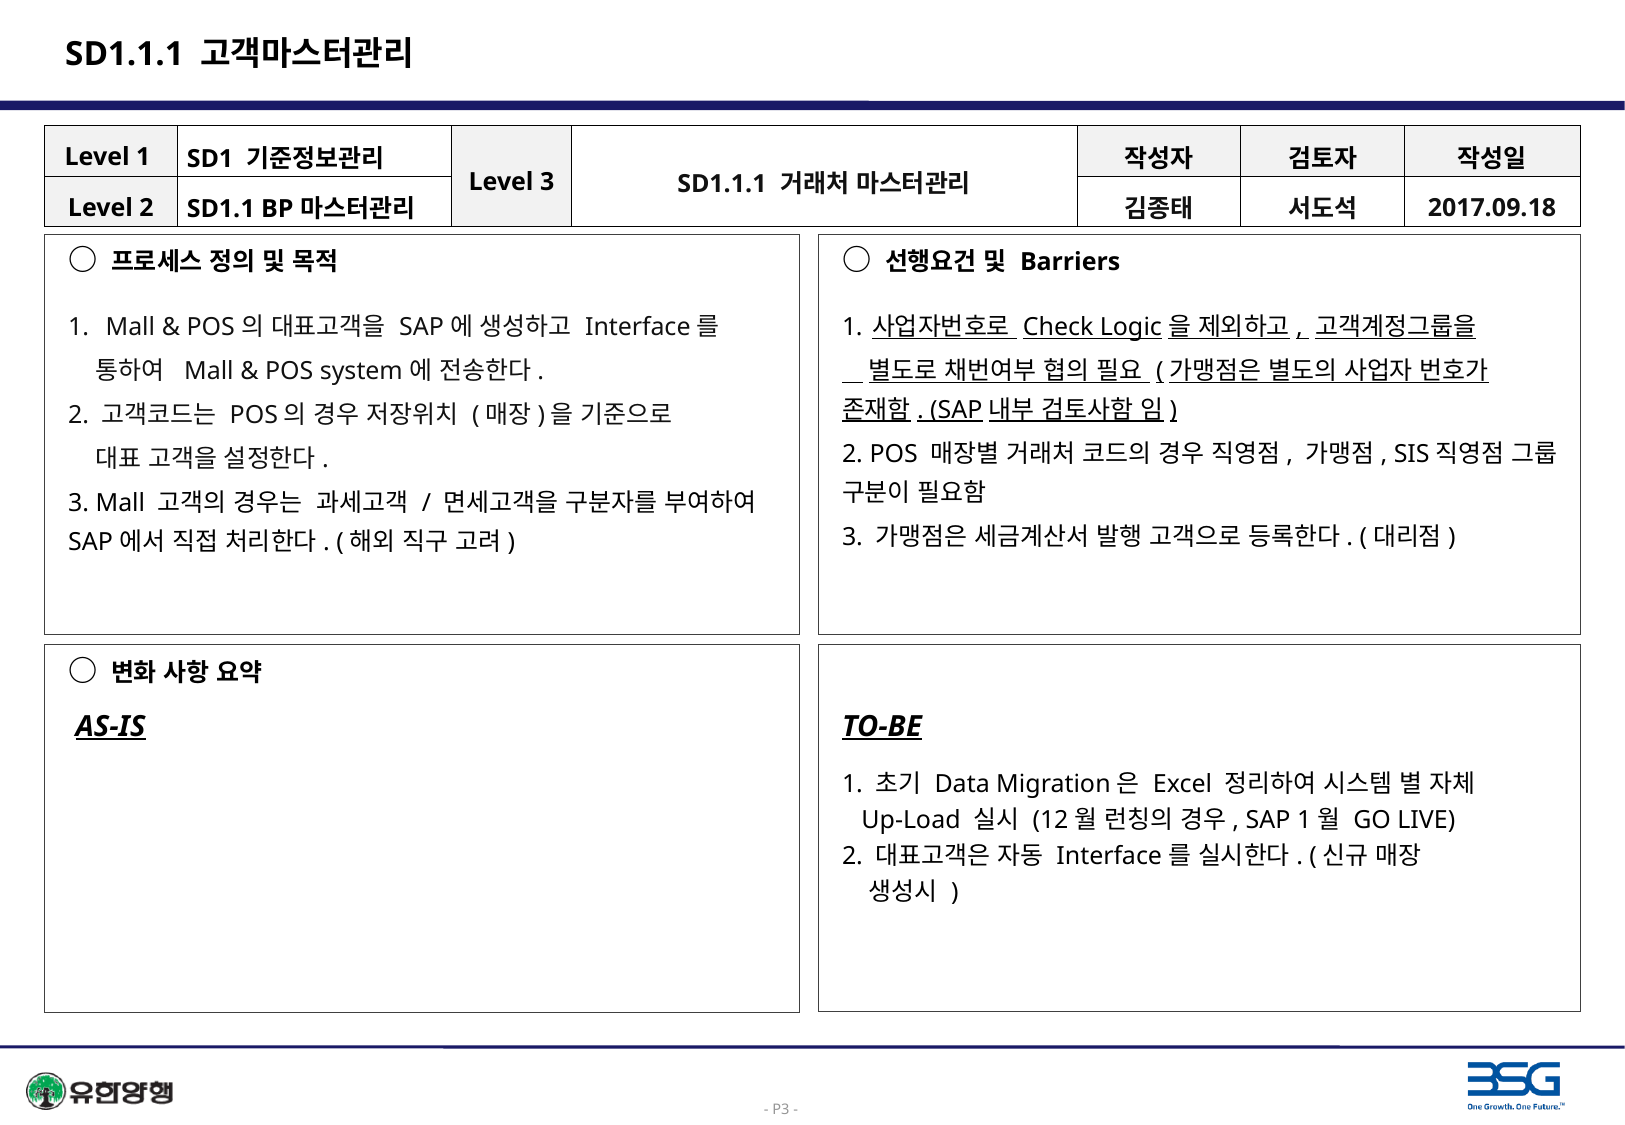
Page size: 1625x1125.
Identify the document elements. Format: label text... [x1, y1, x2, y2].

table_cell 김종태 [1078, 177, 1240, 226]
table_header 작성일 [1405, 126, 1580, 176]
table_header SD1 기준정보관리 [178, 126, 451, 176]
table_cell 2017.09.18 [1405, 177, 1580, 226]
table_cell SD1.1 BP마스터관리 [178, 177, 451, 226]
table_header Level 3 [452, 126, 571, 226]
table_cell Level 2 [45, 177, 177, 226]
picture [20, 1068, 178, 1112]
table_cell 서도석 [1241, 177, 1404, 226]
text_box ○ 변화 사항 요약 AS-IS [44, 644, 800, 1013]
table_header 검토자 [1241, 126, 1404, 176]
table_header Level 1 [45, 126, 177, 176]
title SD1.1.1 고객마스터관리 [50, 23, 1118, 80]
text_box TO-BE 1. 초기 Data Migration은 Excel 정리하여 시스템 별 자체 Up-Load 실시 (12월 런칭의 경우, SAP 1월 GO LIVE) 2. 대표고객은 자동 Interface를 실시한다. (신규 매장 생성시 ) [818, 644, 1581, 1012]
text_box ○ 프로세스 정의 및 목적 Mall & POS의 대표고객을 SAP에 생성하고 Interface를 통하여 Mall & POS system에 전송한다. 2. 고객코드는 POS의 경우 저장위치 (매장)을 기준으로 대표 고객을 설정한다. 3. Mall 고객의 경우는 과세고객 / 면세고객을 구분자를 부여하여 SAP에서 직접 처리한다. (해외 직구 고려) [44, 234, 800, 635]
table_header SD1.1.1 거래처 마스터관리 [572, 126, 1077, 226]
picture [1466, 1062, 1565, 1110]
text_box ○ 선행요건 및 Barriers 사업자번호로 Check Logic을 제외하고, 고객계정그룹을 별도로 채번여부 협의 필요 (가맹점은 별도의 사업자 번호가 존재함. (SAP내부 검토사함 임) 2. POS 매장별 거래처 코드의 경우 직영점, 가맹점, SIS직영점 그룹 구분이 필요함 3. 가맹점은 세금계산서 발행 고객으로 등록한다. (대리점) [818, 234, 1581, 635]
table_header 작성자 [1078, 126, 1240, 176]
